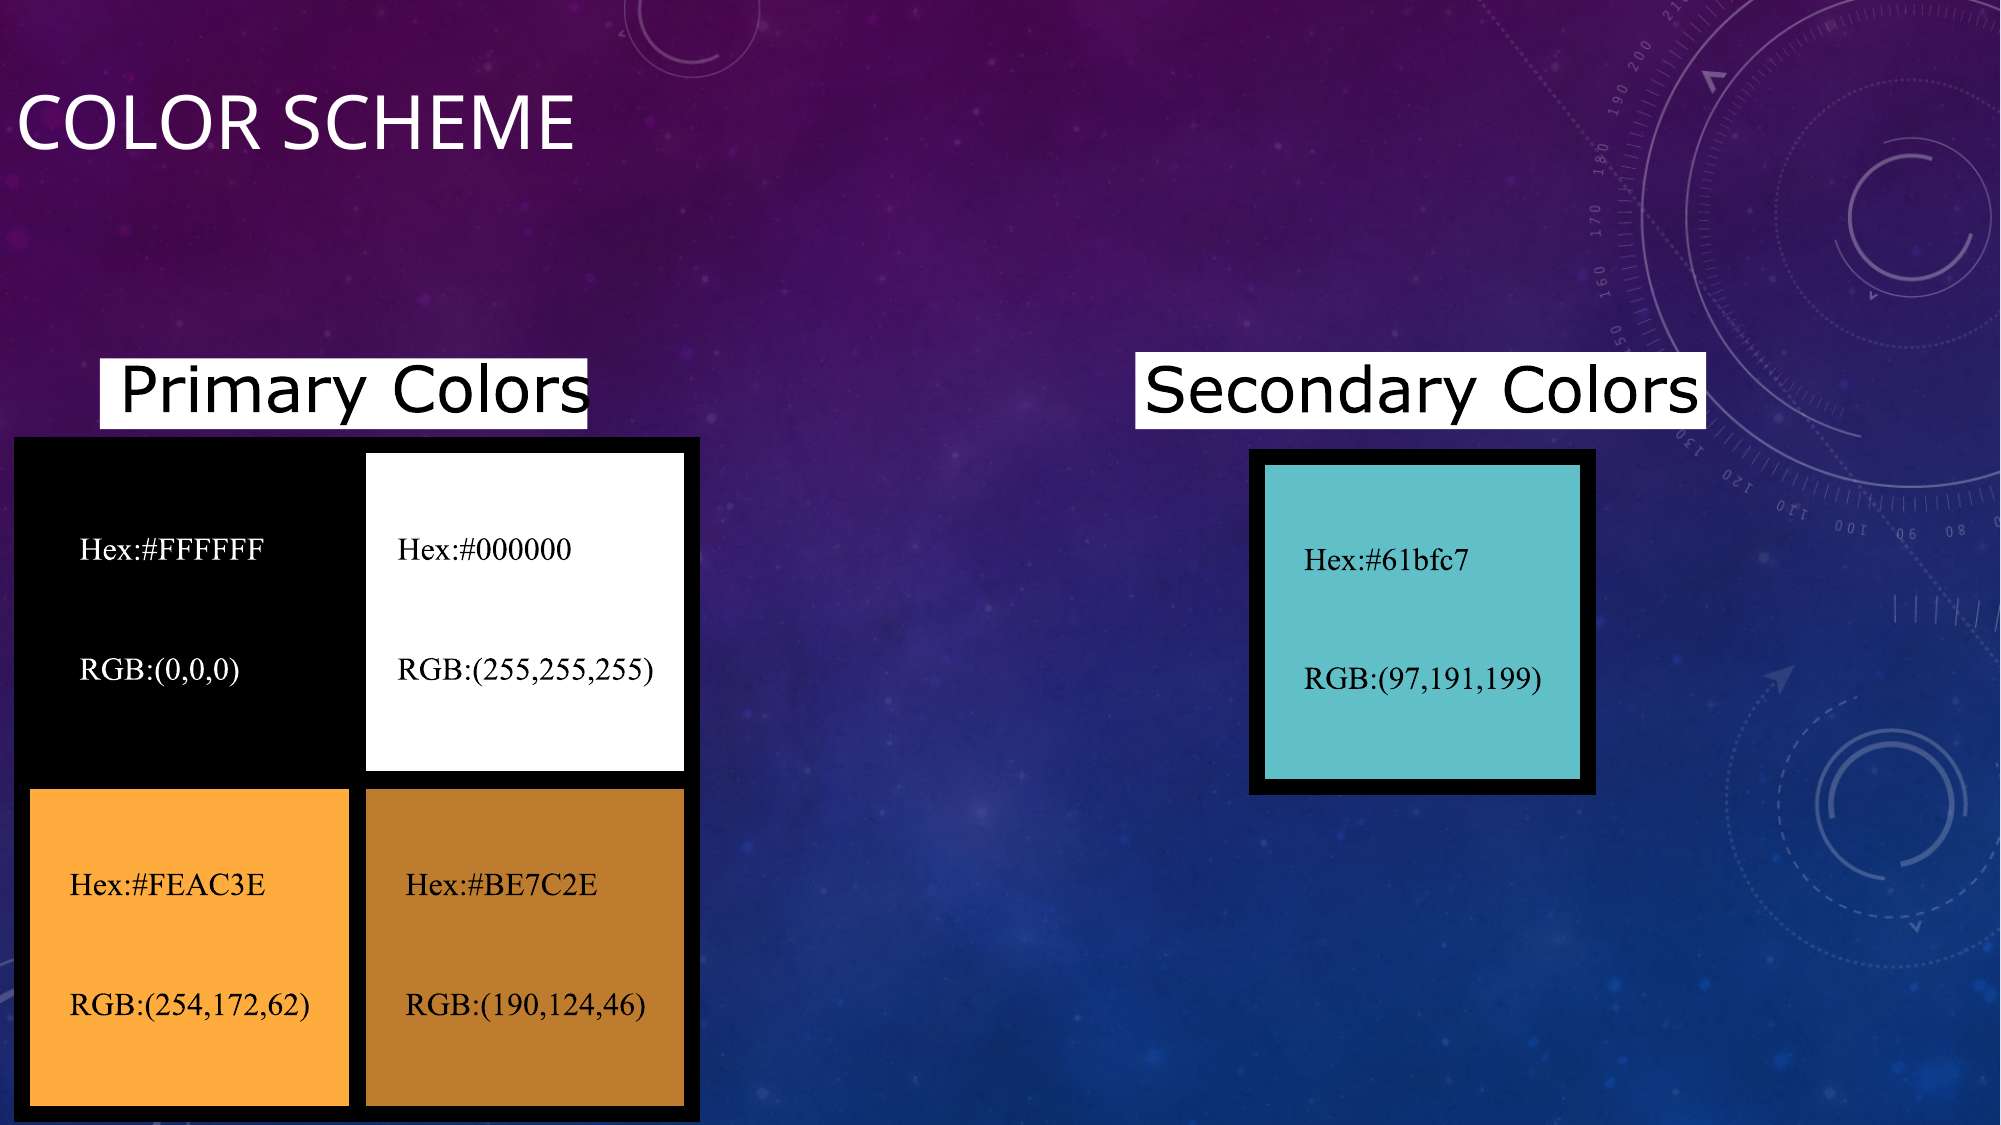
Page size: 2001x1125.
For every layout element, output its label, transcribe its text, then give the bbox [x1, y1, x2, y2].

title Color Scheme [0, 0, 874, 118]
picture [0, 0, 2001, 1125]
